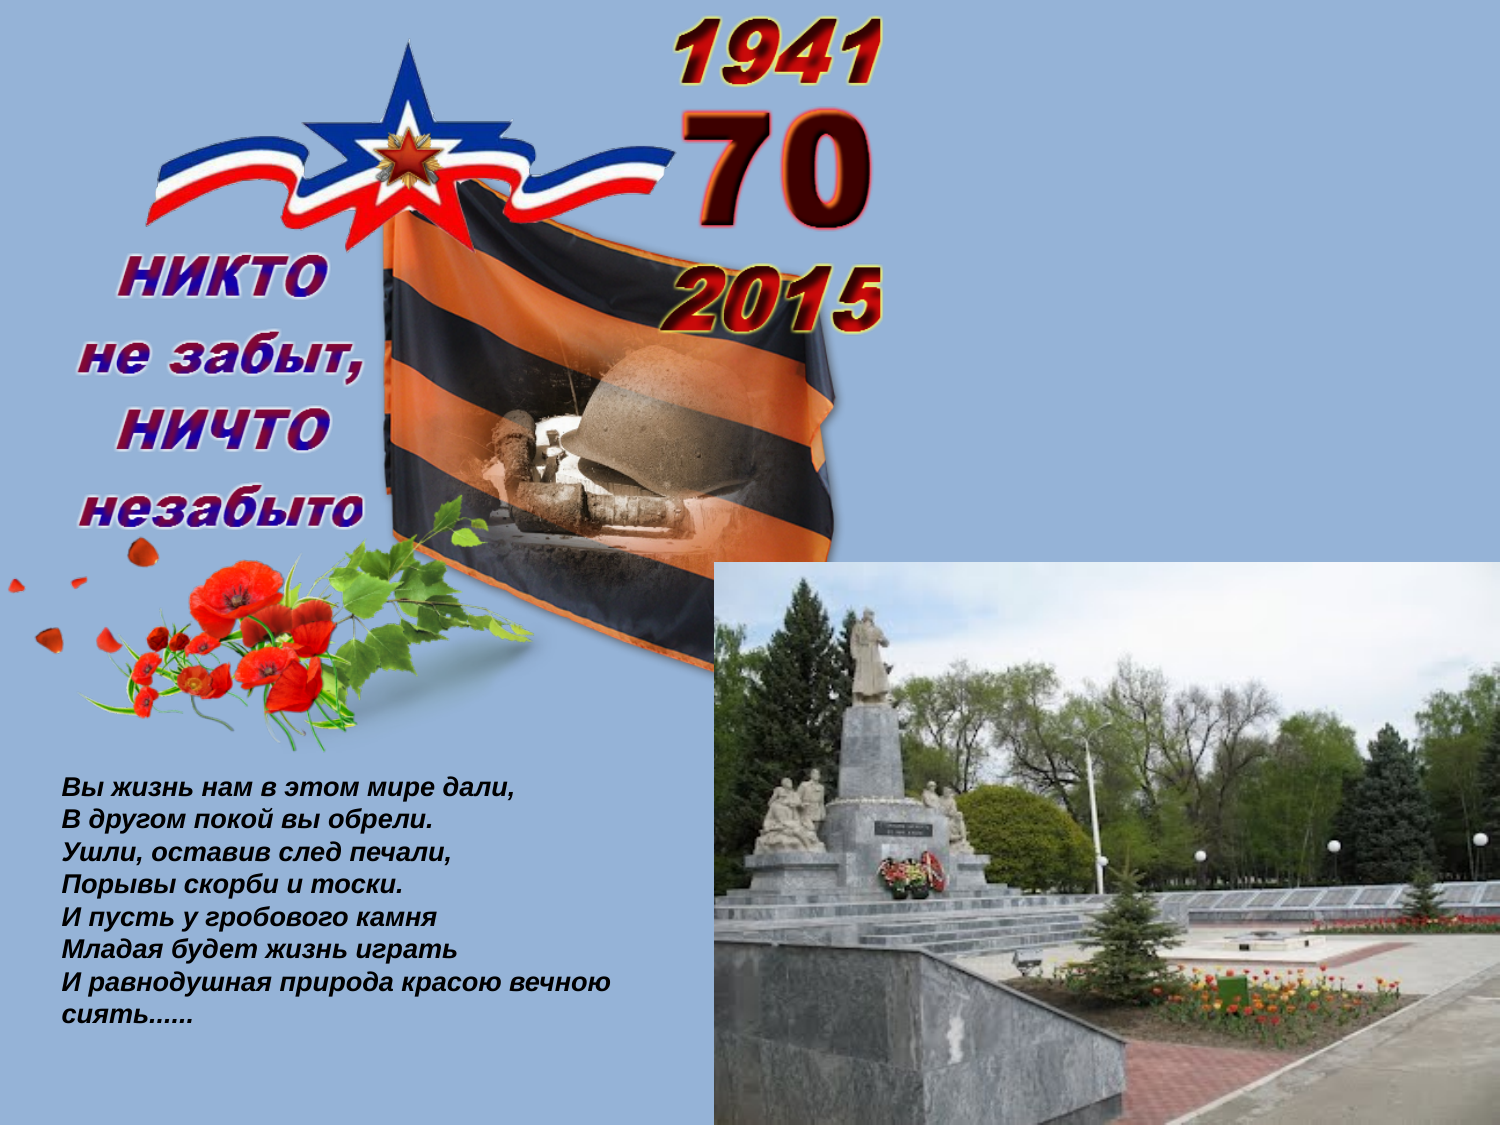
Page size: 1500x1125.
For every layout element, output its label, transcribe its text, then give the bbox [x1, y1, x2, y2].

picture [0, 0, 1500, 1125]
text_box Вы жизнь нам в этом мире дали, В другом покой вы обрели. Ушли, оставив след печали, Порывы скорби и тоски. И пусть у гробового камня Младая будет жизнь играть И равнодушная природа красою вечною сиять...... [46, 780, 668, 1037]
